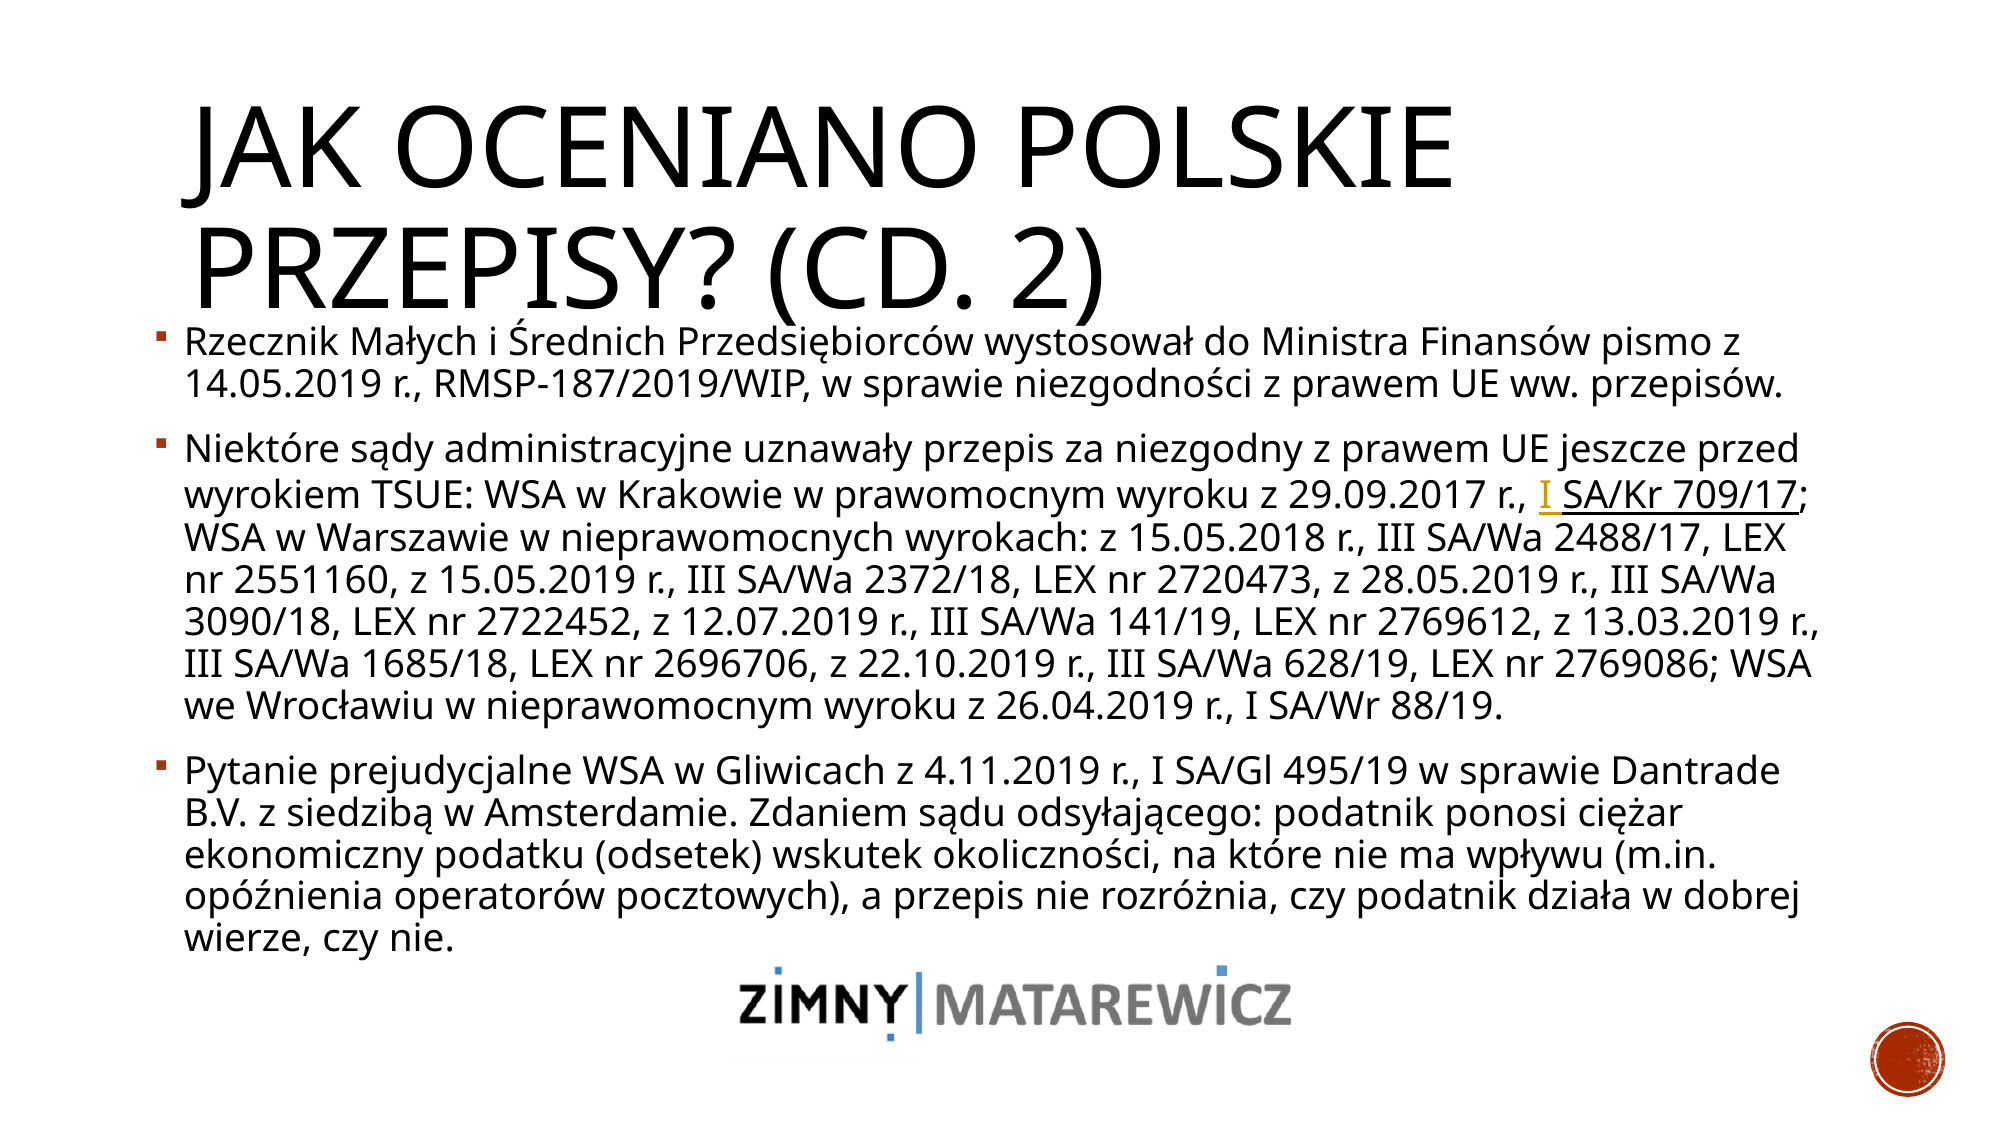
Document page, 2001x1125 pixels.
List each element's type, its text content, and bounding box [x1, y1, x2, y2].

picture [727, 945, 1330, 1080]
list Rzecznik Małych i Średnich Przedsiębiorców wystosował do Ministra Finansów pismo z 14.05.2019 r., RMSP-187/2019/WIP, w sprawie niezgodności z prawem UE ww. przepisów. Niektóre sądy administracyjne uznawały przepis za niezgodny z prawem UE jeszcze przed wyrokiem TSUE: WSA w Krakowie w prawomocnym wyroku z 29.09.2017 r., I SA/Kr 709/17; WSA w Warszawie w nieprawomocnych wyrokach: z 15.05.2018 r., III SA/Wa 2488/17, LEX nr 2551160, z 15.05.2019 r., III SA/Wa 2372/18, LEX nr 2720473, z 28.05.2019 r., III SA/Wa 3090/18, LEX nr 2722452, z 12.07.2019 r., III SA/Wa 141/19, LEX nr 2769612, z 13.03.2019 r., III SA/Wa 1685/18, LEX nr 2696706, z 22.10.2019 r., III SA/Wa 628/19, LEX nr 2769086; WSA we Wrocławiu w nieprawomocnym wyroku z 26.04.2019 r., I SA/Wr 88/19. Pytanie prejudycjalne WSA w Gliwicach z 4.11.2019 r., I SA/Gl 495/19 w sprawie Dantrade B.V. z siedzibą w Amsterdamie. Zdaniem sądu odsyłającego: podatnik ponosi ciężar ekonomiczny podatku (odsetek) wskutek okoliczności, na które nie ma wpływu (m.in. opóźnienia operatorów pocztowych), a przepis nie rozróżnia, czy podatnik działa w dobrej wierze, czy nie. [138, 314, 1852, 1013]
title Jak oceniano polskie przepisy? (cd. 2) [175, 79, 1826, 314]
